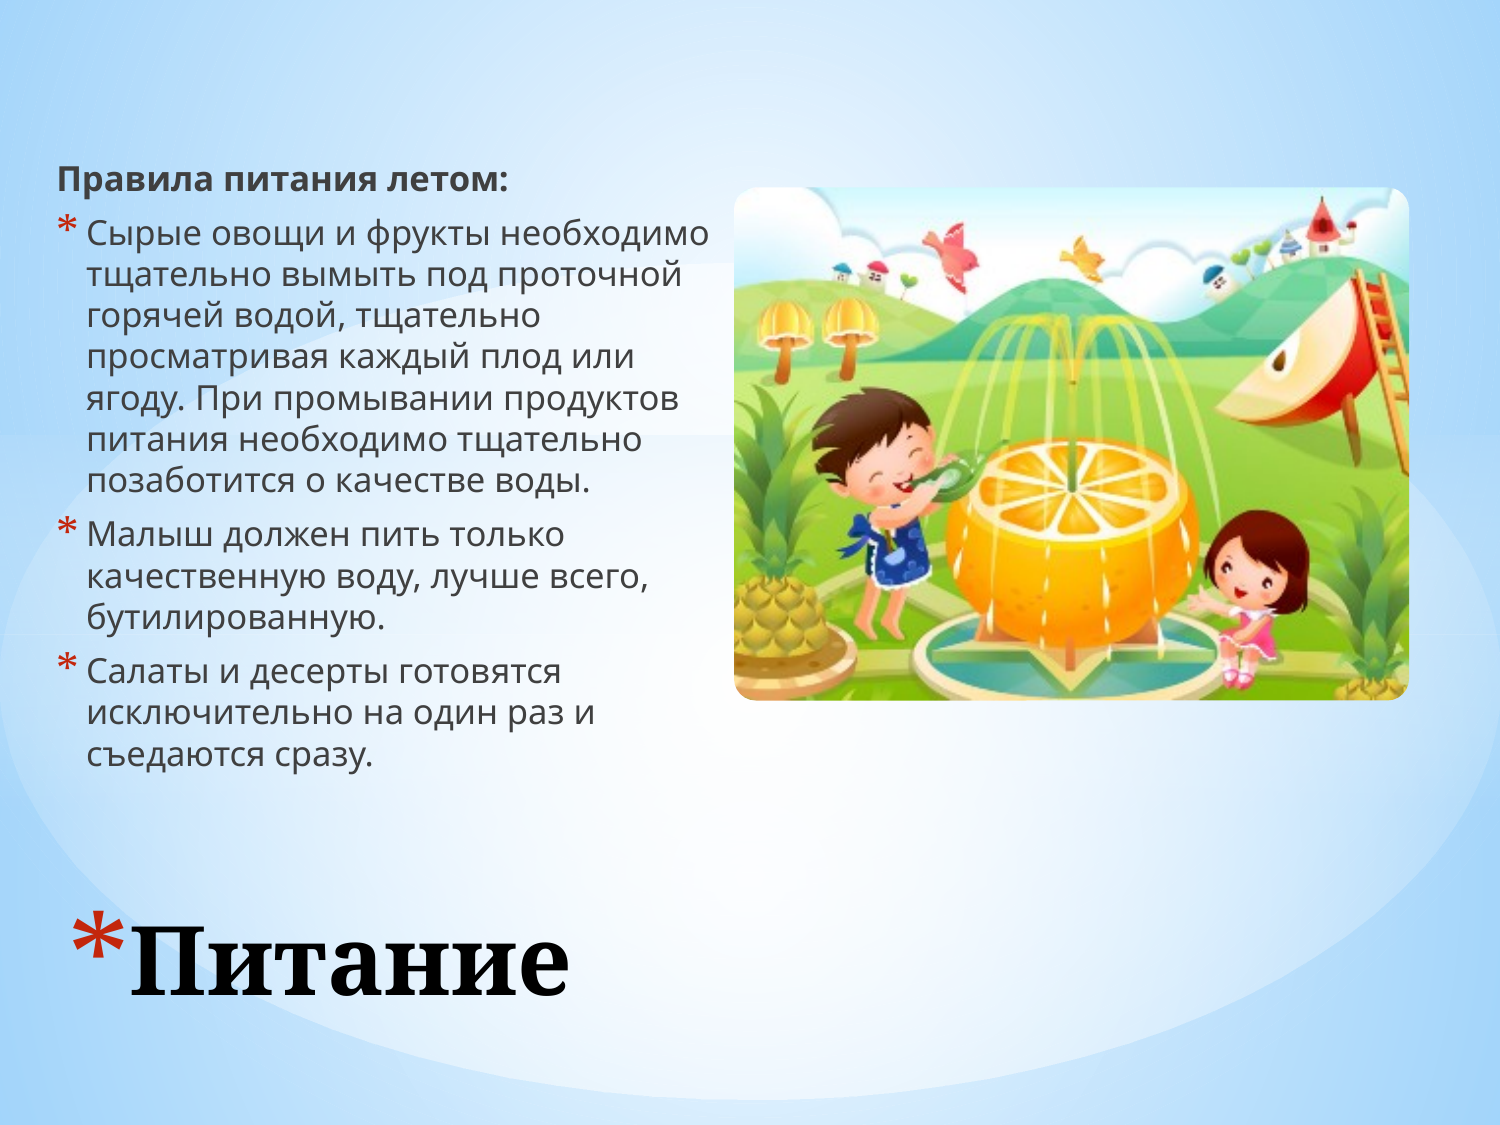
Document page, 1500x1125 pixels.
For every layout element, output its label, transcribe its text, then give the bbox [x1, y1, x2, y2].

list Правила питания летом: Сырые овощи и фрукты необходимо тщательно вымыть под проточной горячей водой, тщательно просматривая каждый плод или ягоду. При промывании продуктов питания необходимо тщательно позаботится о качестве воды. Малыш должен пить только качественную воду, лучше всего, бутилированную. Салаты и десерты готовятся исключительно на один раз и съедаются сразу. [41, 149, 739, 783]
title Питание [53, 834, 1101, 1022]
picture [733, 187, 1410, 701]
